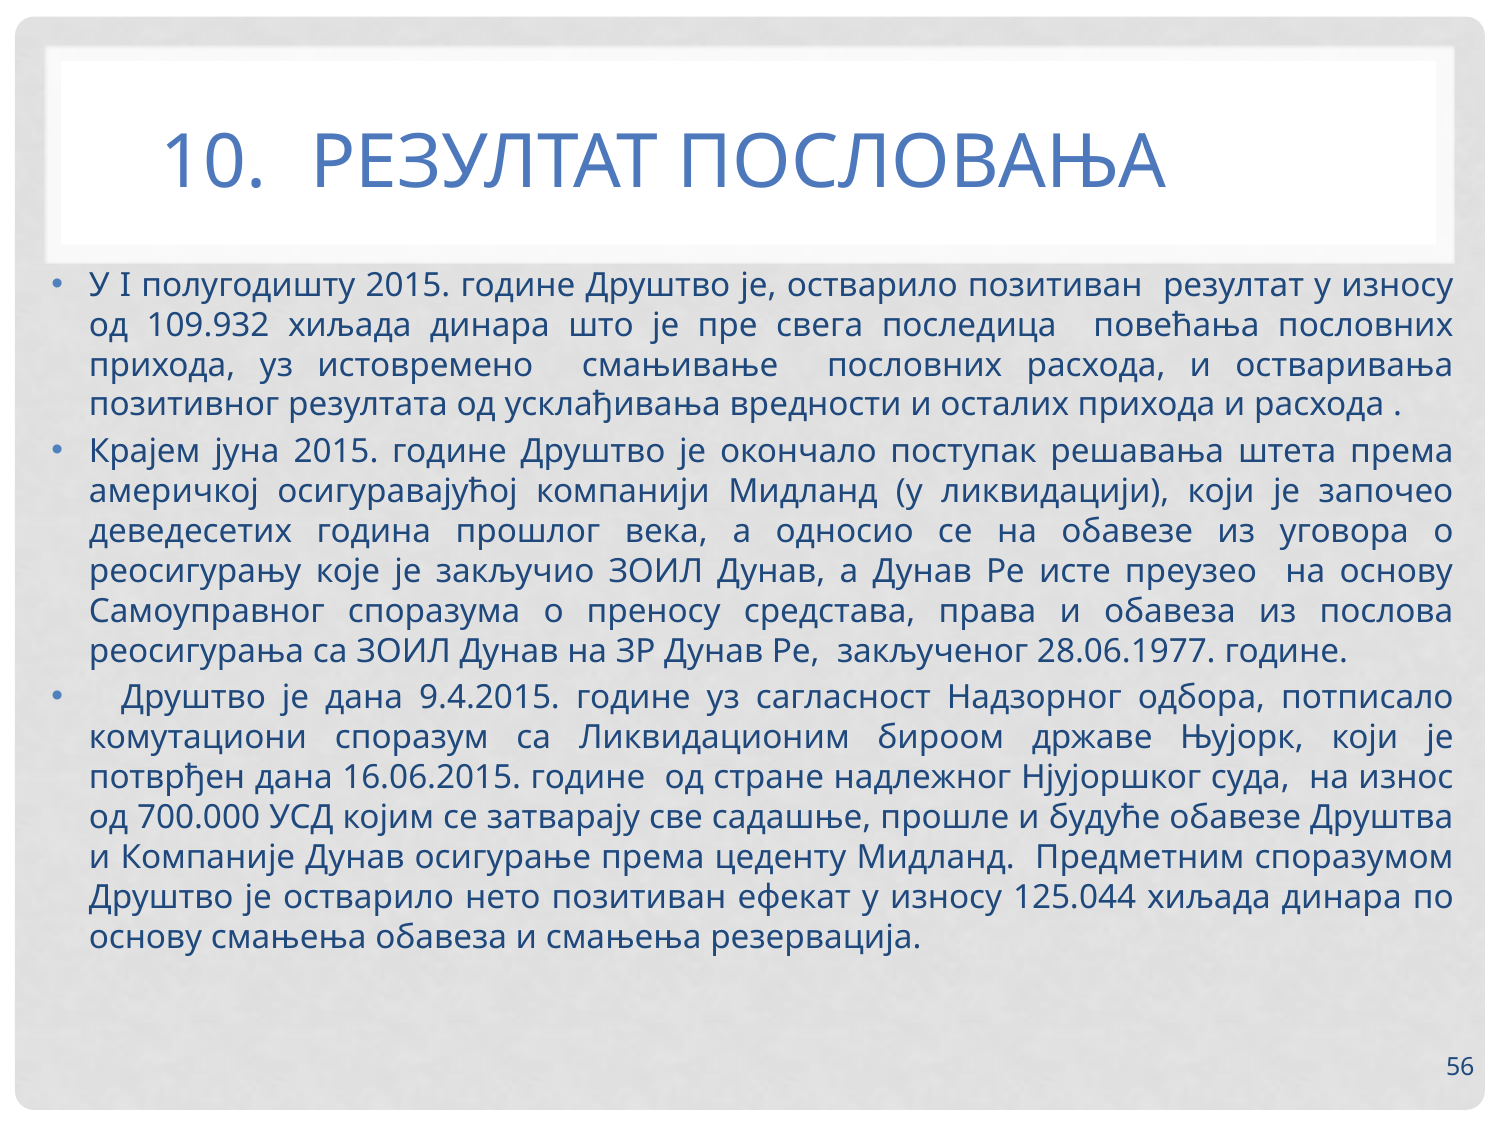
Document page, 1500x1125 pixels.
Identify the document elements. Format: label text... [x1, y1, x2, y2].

list У I полугодишту 2015. године Друштво је, остварило позитиван резултат у износу од 109.932 хиљада динара што је пре свега последица повећања пословних прихода, уз истовремено смањивање пословних расхода, и остваривања позитивног резултата од усклађивања вредности и осталих прихода и расхода . Крајем јуна 2015. године Друштво је oкончало поступак решавања штета према америчкој осигуравајућој компанији Мидланд (у ликвидацији), који је започео деведесетих година прошлог века, а односио се на обавезе из уговора о реосигурању које је закључио ЗОИЛ Дунав, а Дунав Ре исте преузео на основу Самоуправног споразума о преносу средстава, права и обавеза из послова реосигурања са ЗОИЛ Дунав на ЗР Дунав Ре, закљученог 28.06.1977. године. Друштво је дана 9.4.2015. године уз сагласност Надзорног одбора, потписало комутациони споразум са Ликвидационим бироом државе Њујорк, који је потврђен дана 16.06.2015. године од стране надлежног Нјујоршког суда, на износ од 700.000 УСД којим се затварају све садашње, прошле и будуће обавезе Друштва и Компаније Дунав осигурање према цеденту Мидланд. Предметним споразумом Друштво је остварило нето позитиван ефекат у износу 125.044 хиљада динара по основу смањења обавеза и смањења резервација. [17, 255, 1471, 1047]
slide_number 56 [1399, 1035, 1490, 1100]
title 10. РЕЗУЛТАТ ПОСЛОВАЊА [53, 54, 1294, 255]
